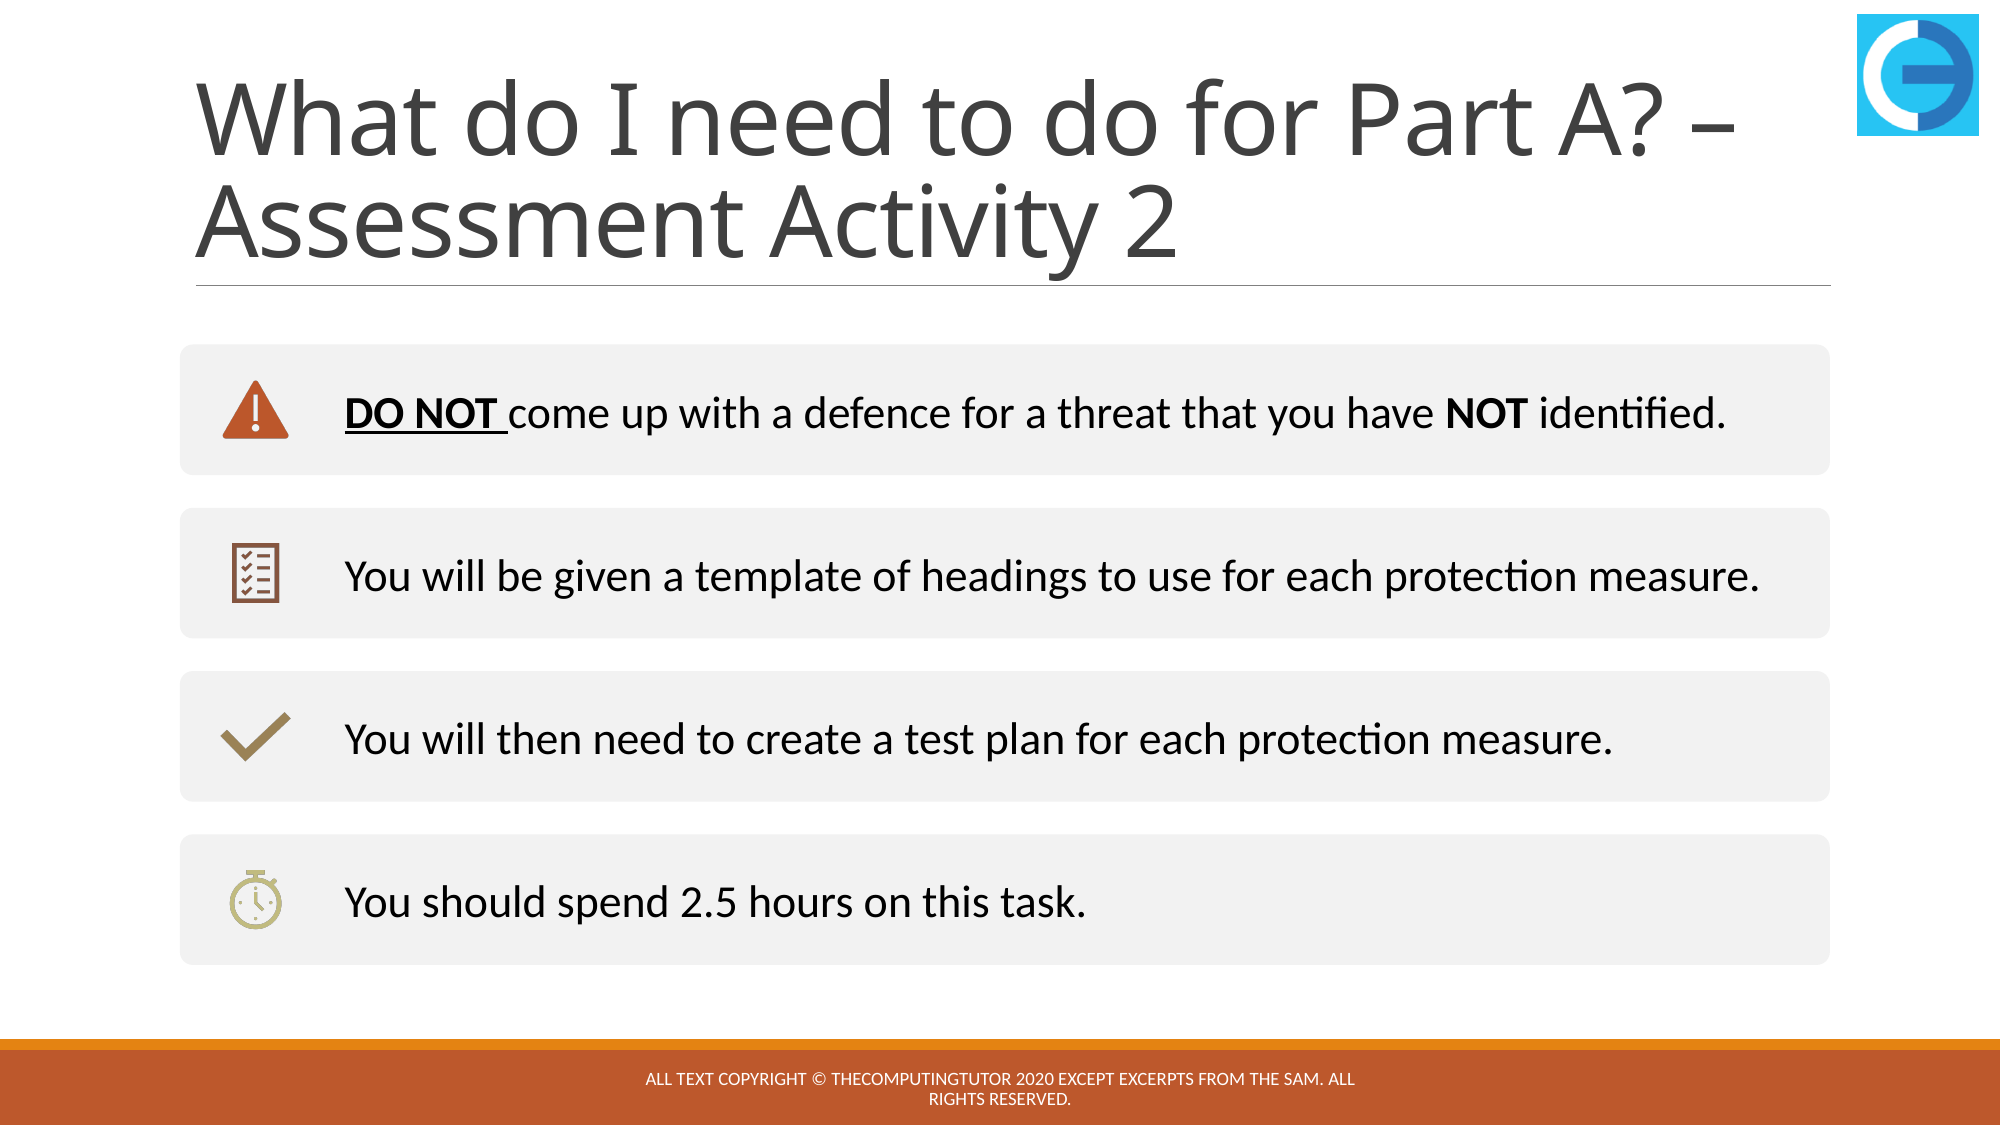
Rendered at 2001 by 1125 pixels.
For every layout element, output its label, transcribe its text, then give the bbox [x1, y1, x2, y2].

picture [1857, 14, 1979, 136]
footer All text copyright © TheComputingTutor 2020 except excerpts from the SAM. All rights Reserved. [604, 1059, 1396, 1120]
title What do I need to do for Part A? – Assessment Activity 2 [180, 47, 1830, 285]
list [179, 343, 1831, 966]
